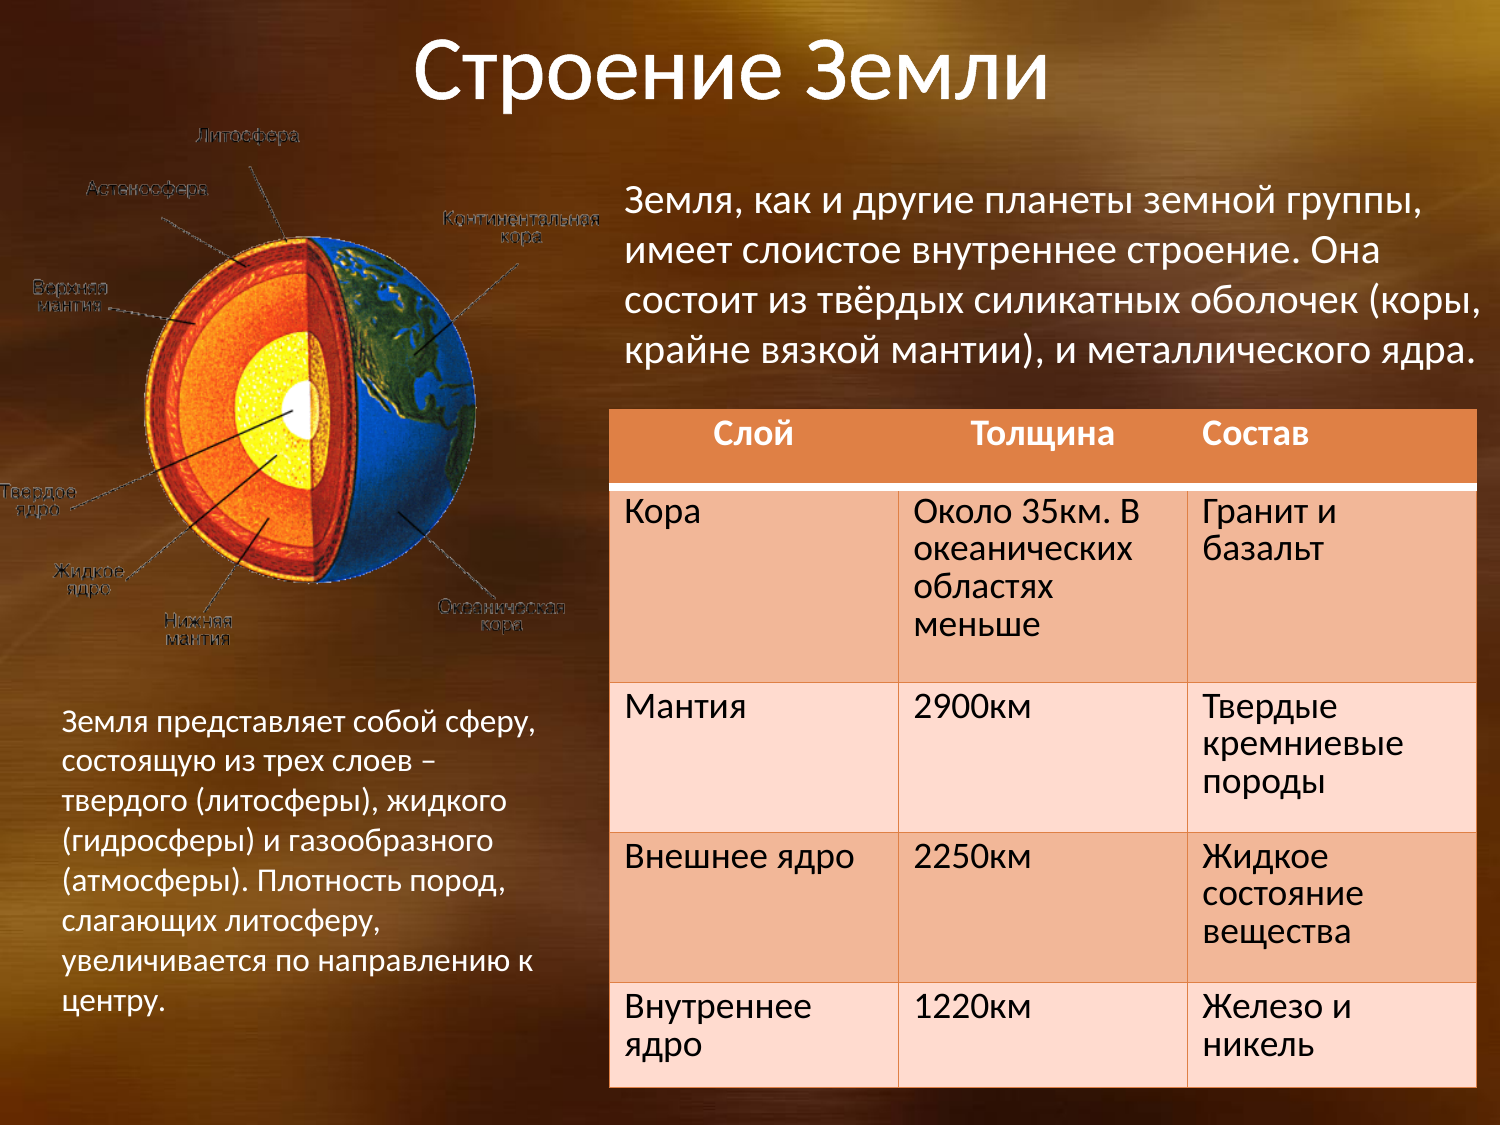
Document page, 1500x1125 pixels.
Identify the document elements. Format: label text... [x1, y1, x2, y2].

table_cell Около 35км. В океанических областях меньше [899, 491, 1187, 682]
table_cell Железо и никель [1188, 983, 1476, 1087]
table_cell Внешнее ядро [610, 833, 898, 982]
table_cell Кора [610, 491, 898, 682]
table_cell Внутреннее ядро [610, 983, 898, 1087]
table_cell Твердые кремниевые породы [1188, 683, 1476, 832]
table_cell Мантия [610, 683, 898, 832]
text_box Земля, как и другие планеты земной группы, имеет слоистое внутреннее строение. Она состоит из твёрдых силикатных оболочек (коры, крайне вязкой мантии), и металлического ядра. [609, 163, 1500, 379]
table_header Состав [1188, 411, 1476, 483]
table_header Слой [610, 411, 898, 483]
table_header Толщина [899, 411, 1187, 483]
picture [0, 0, 1500, 1125]
table_cell 2250км [899, 833, 1187, 982]
table_cell Гранит и базальт [1188, 491, 1476, 682]
text_box Строение Земли [257, 0, 1207, 125]
text_box Земля представляет собой сферу, состоящую из трех слоев – твердого (литосферы), жидкого (гидросферы) и газообразного (атмосферы). Плотность пород, слагающих литосферу, увеличивается по направлению к центру. [46, 691, 563, 1026]
table_cell 2900км [899, 683, 1187, 832]
table_cell Жидкое состояние вещества [1188, 833, 1476, 982]
table_cell 1220км [899, 983, 1187, 1087]
